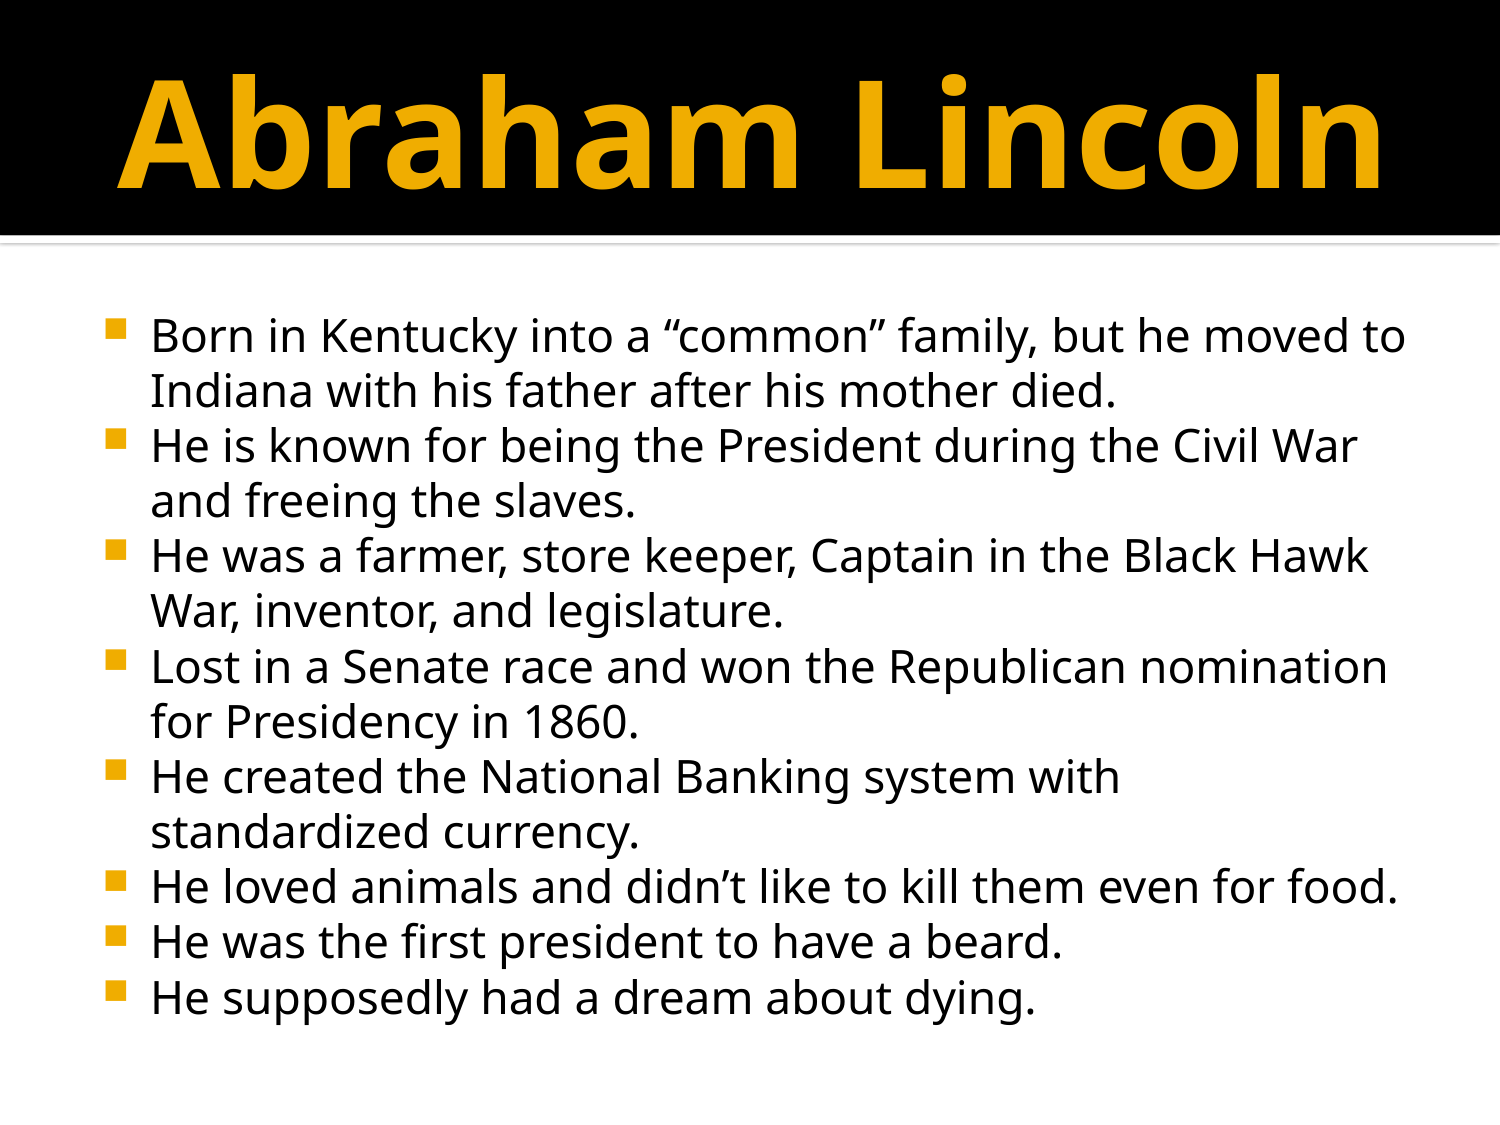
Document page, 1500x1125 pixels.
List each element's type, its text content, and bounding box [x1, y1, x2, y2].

title Abraham Lincoln [75, 25, 1425, 231]
list Born in Kentucky into a “common” family, but he moved to Indiana with his father after his mother died. He is known for being the President during the Civil War and freeing the slaves. He was a farmer, store keeper, Captain in the Black Hawk War, inventor, and legislature. Lost in a Senate race and won the Republican nomination for Presidency in 1860. He created the National Banking system with standardized currency. He loved animals and didn’t like to kill them even for food. He was the first president to have a beard. He supposedly had a dream about dying. [75, 291, 1425, 1050]
